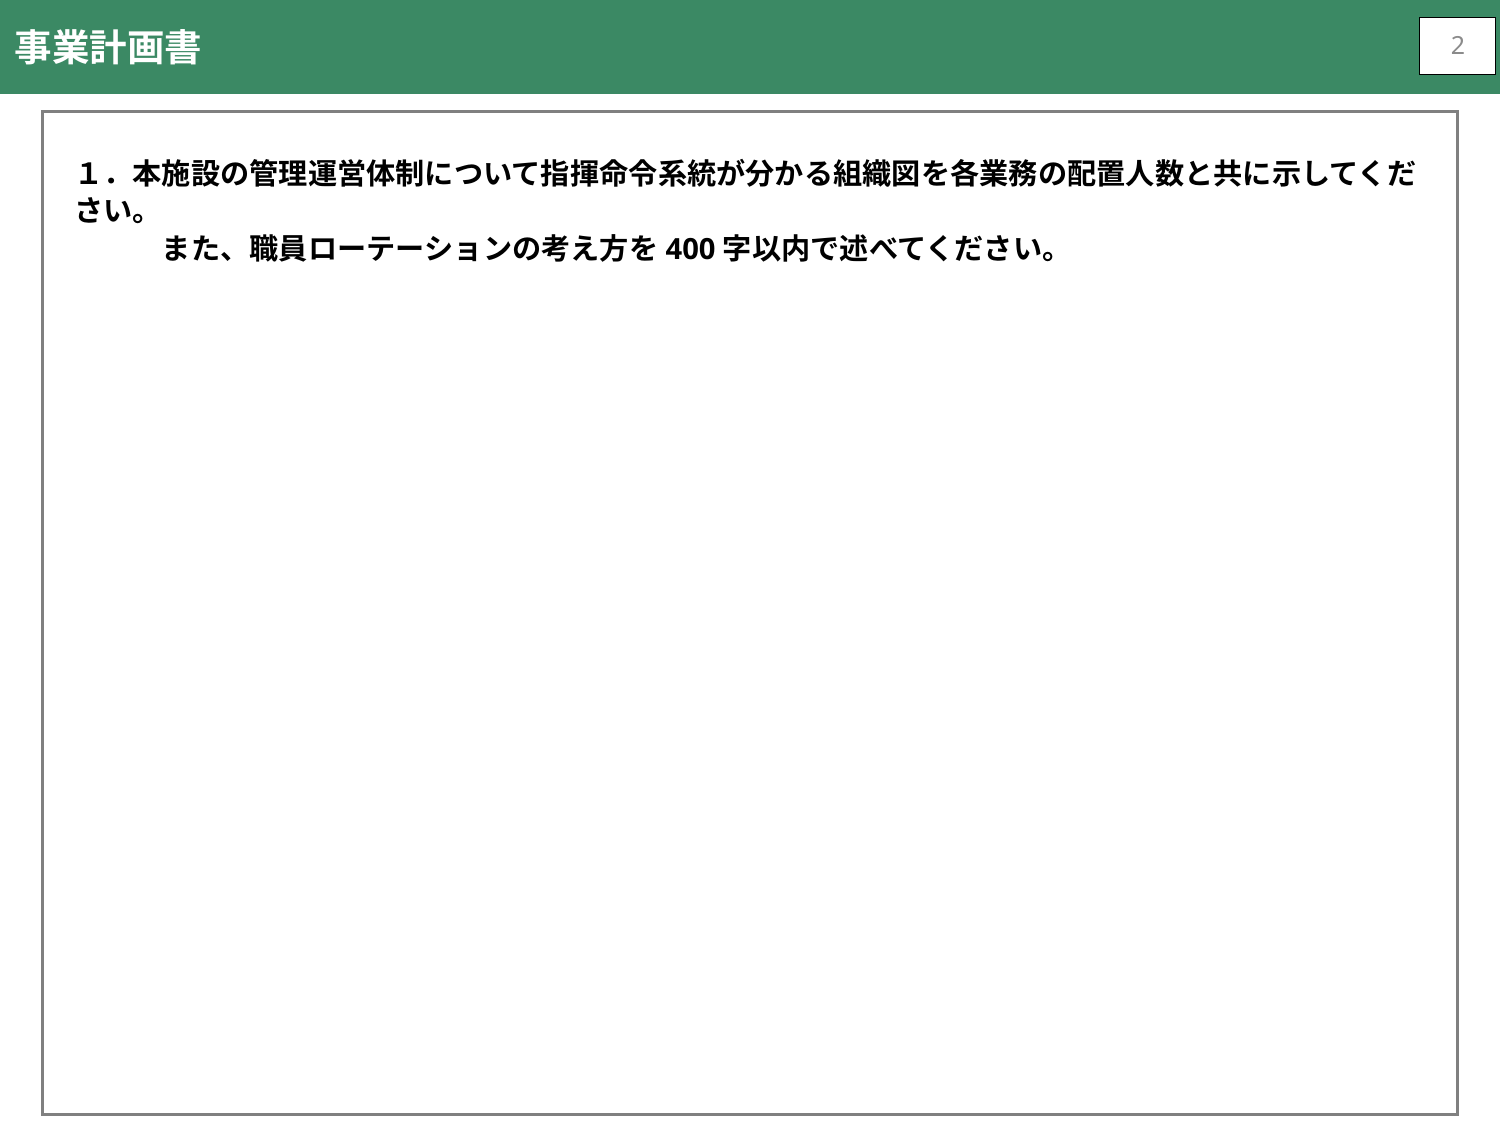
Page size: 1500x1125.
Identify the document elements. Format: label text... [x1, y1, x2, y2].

slide_number 2 [1419, 17, 1496, 75]
text_box 事業計画書 [0, 0, 1500, 94]
text_box [10, 411, 59, 515]
text_box １．本施設の管理運営体制について指揮命令系統が分かる組織図を各業務の配置人数と共に示してください。 また、職員ローテーションの考え方を400字以内で述べてください。 [59, 145, 1441, 535]
text_box [42, 111, 1458, 1115]
